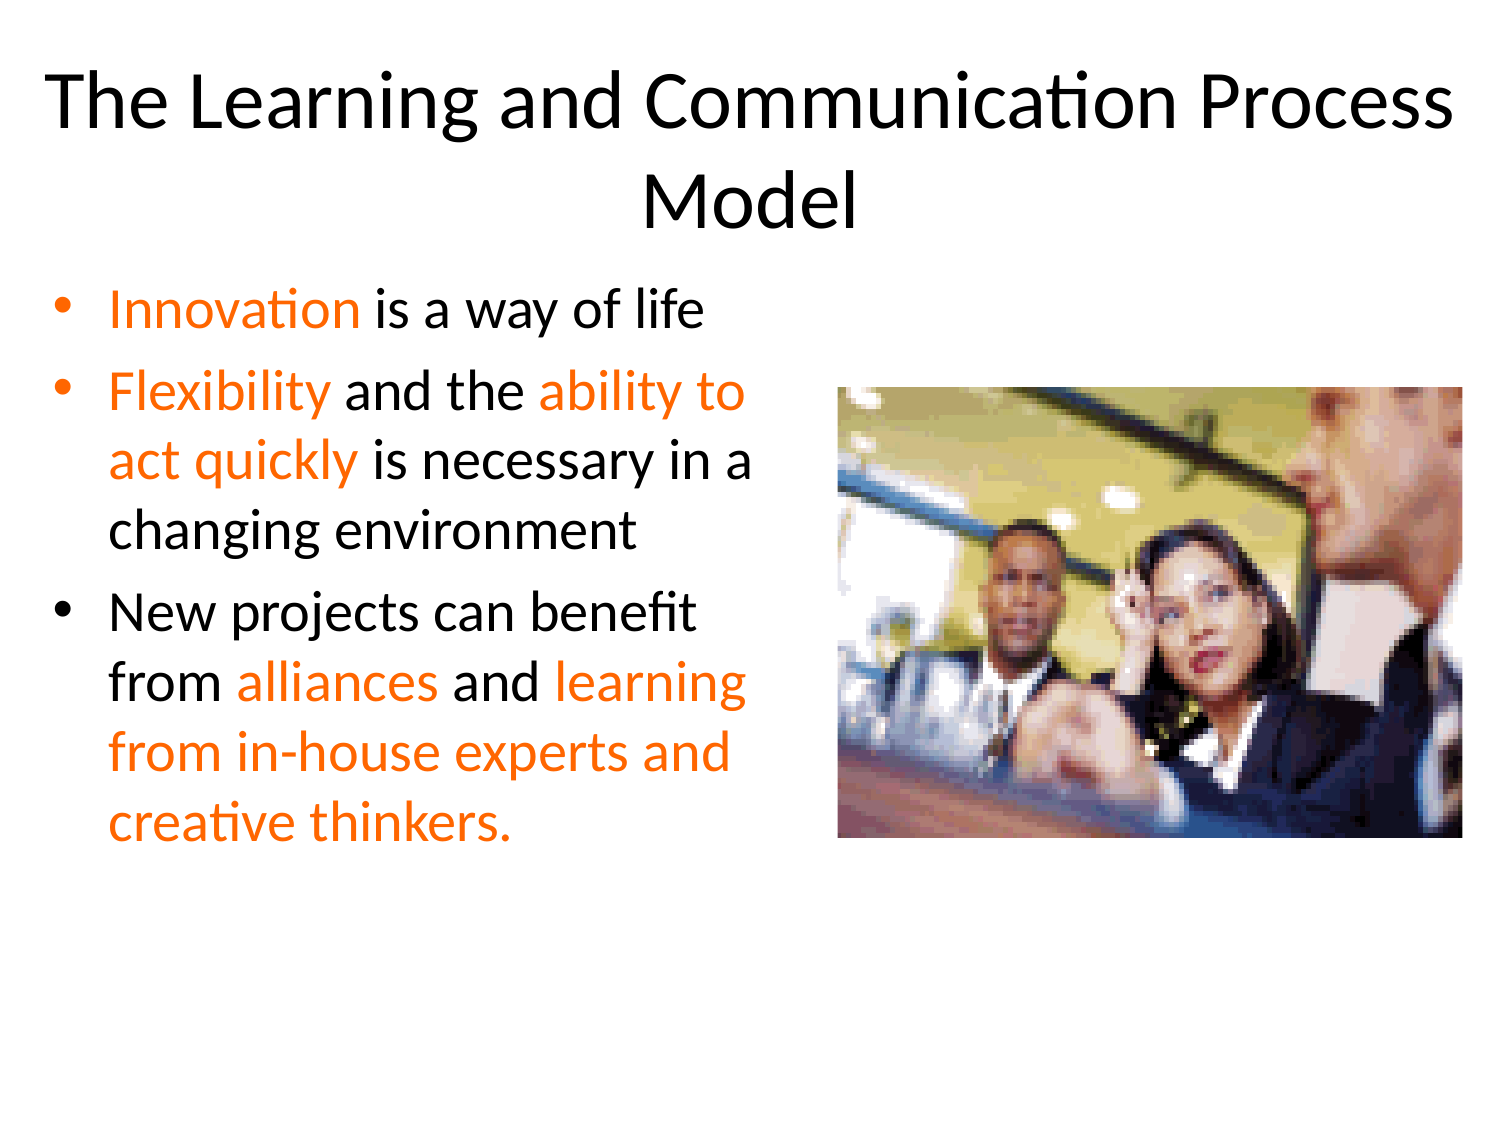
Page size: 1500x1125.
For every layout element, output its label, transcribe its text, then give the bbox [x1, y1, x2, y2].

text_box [837, 387, 1463, 838]
title The Learning and Communication Process Model [0, 37, 1500, 253]
list Innovation is a way of life Flexibility and the ability to act quickly is necessary in a changing environment New projects can benefit from alliances and learning from in-house experts and creative thinkers. [37, 262, 800, 1088]
